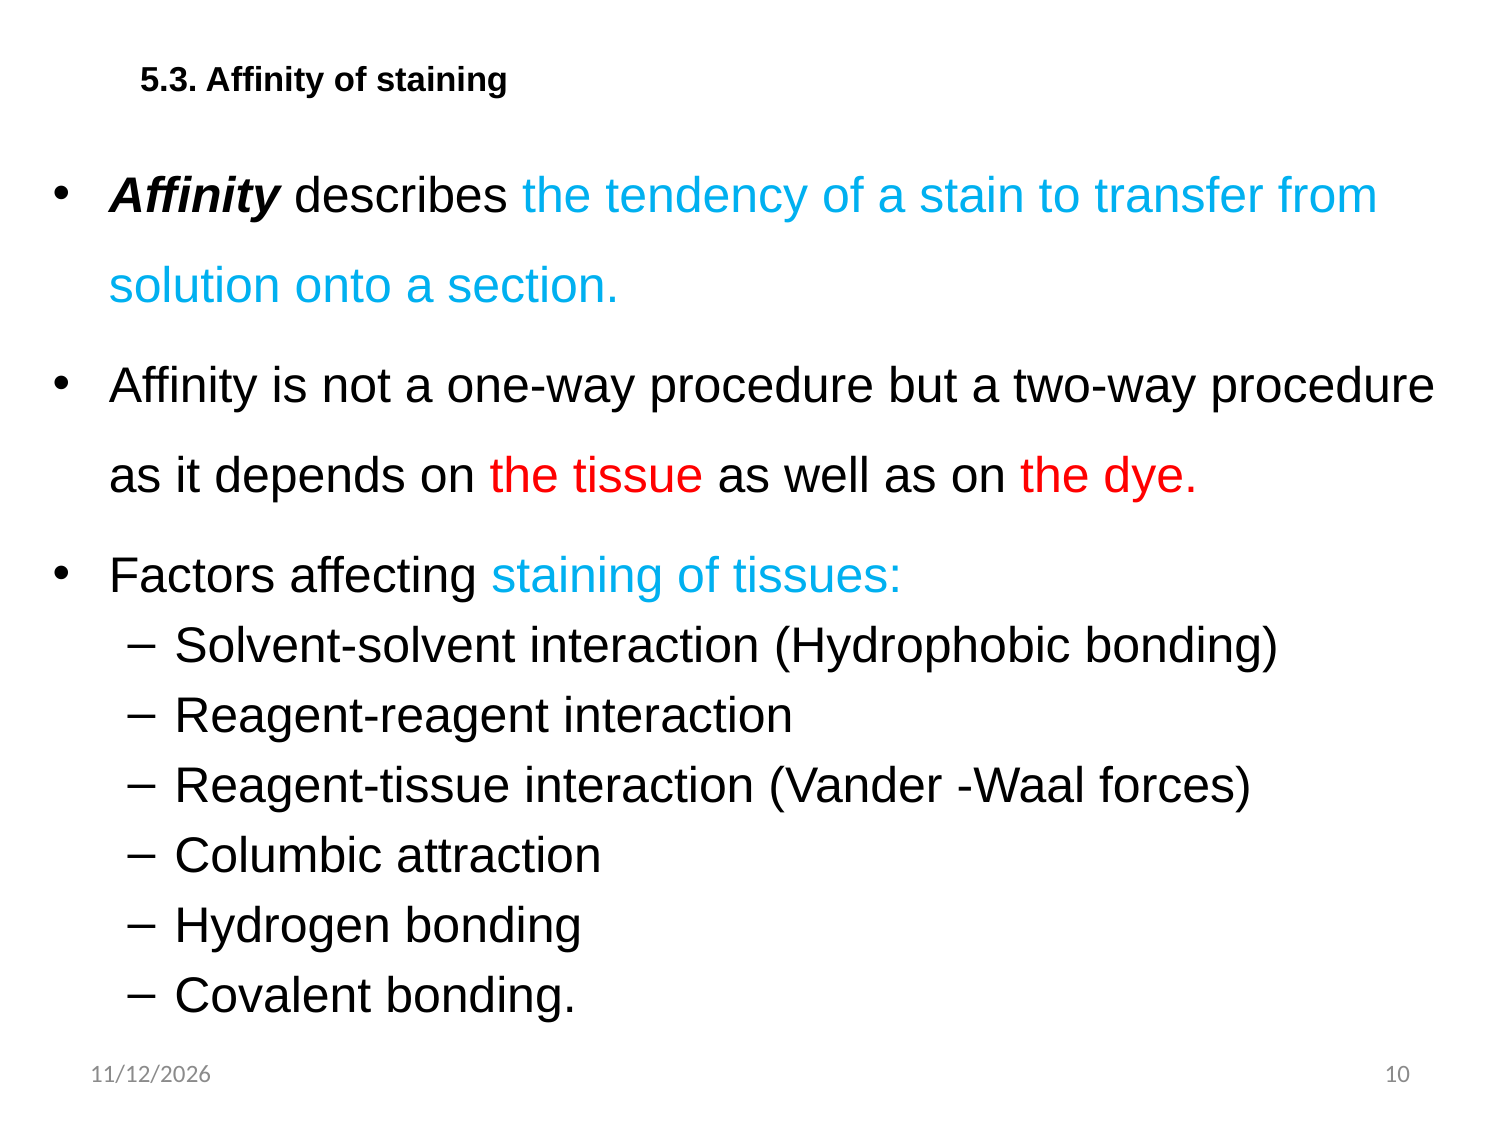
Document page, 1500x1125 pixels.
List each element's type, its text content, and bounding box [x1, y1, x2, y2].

title 5.3. Affinity of staining [125, 12, 1475, 125]
slide_number 10 [1074, 1042, 1425, 1103]
list Affinity describes the tendency of a stain to transfer from solution onto a section. Affinity is not a one-way procedure but a two-way procedure as it depends on the tissue as well as on the dye. Factors affecting staining of tissues: Solvent-solvent interaction (Hydrophobic bonding) Reagent-reagent interaction Reagent-tissue interaction (Vander -Waal forces) Columbic attraction Hydrogen bonding Covalent bonding. [37, 125, 1475, 1103]
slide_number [75, 1042, 425, 1103]
